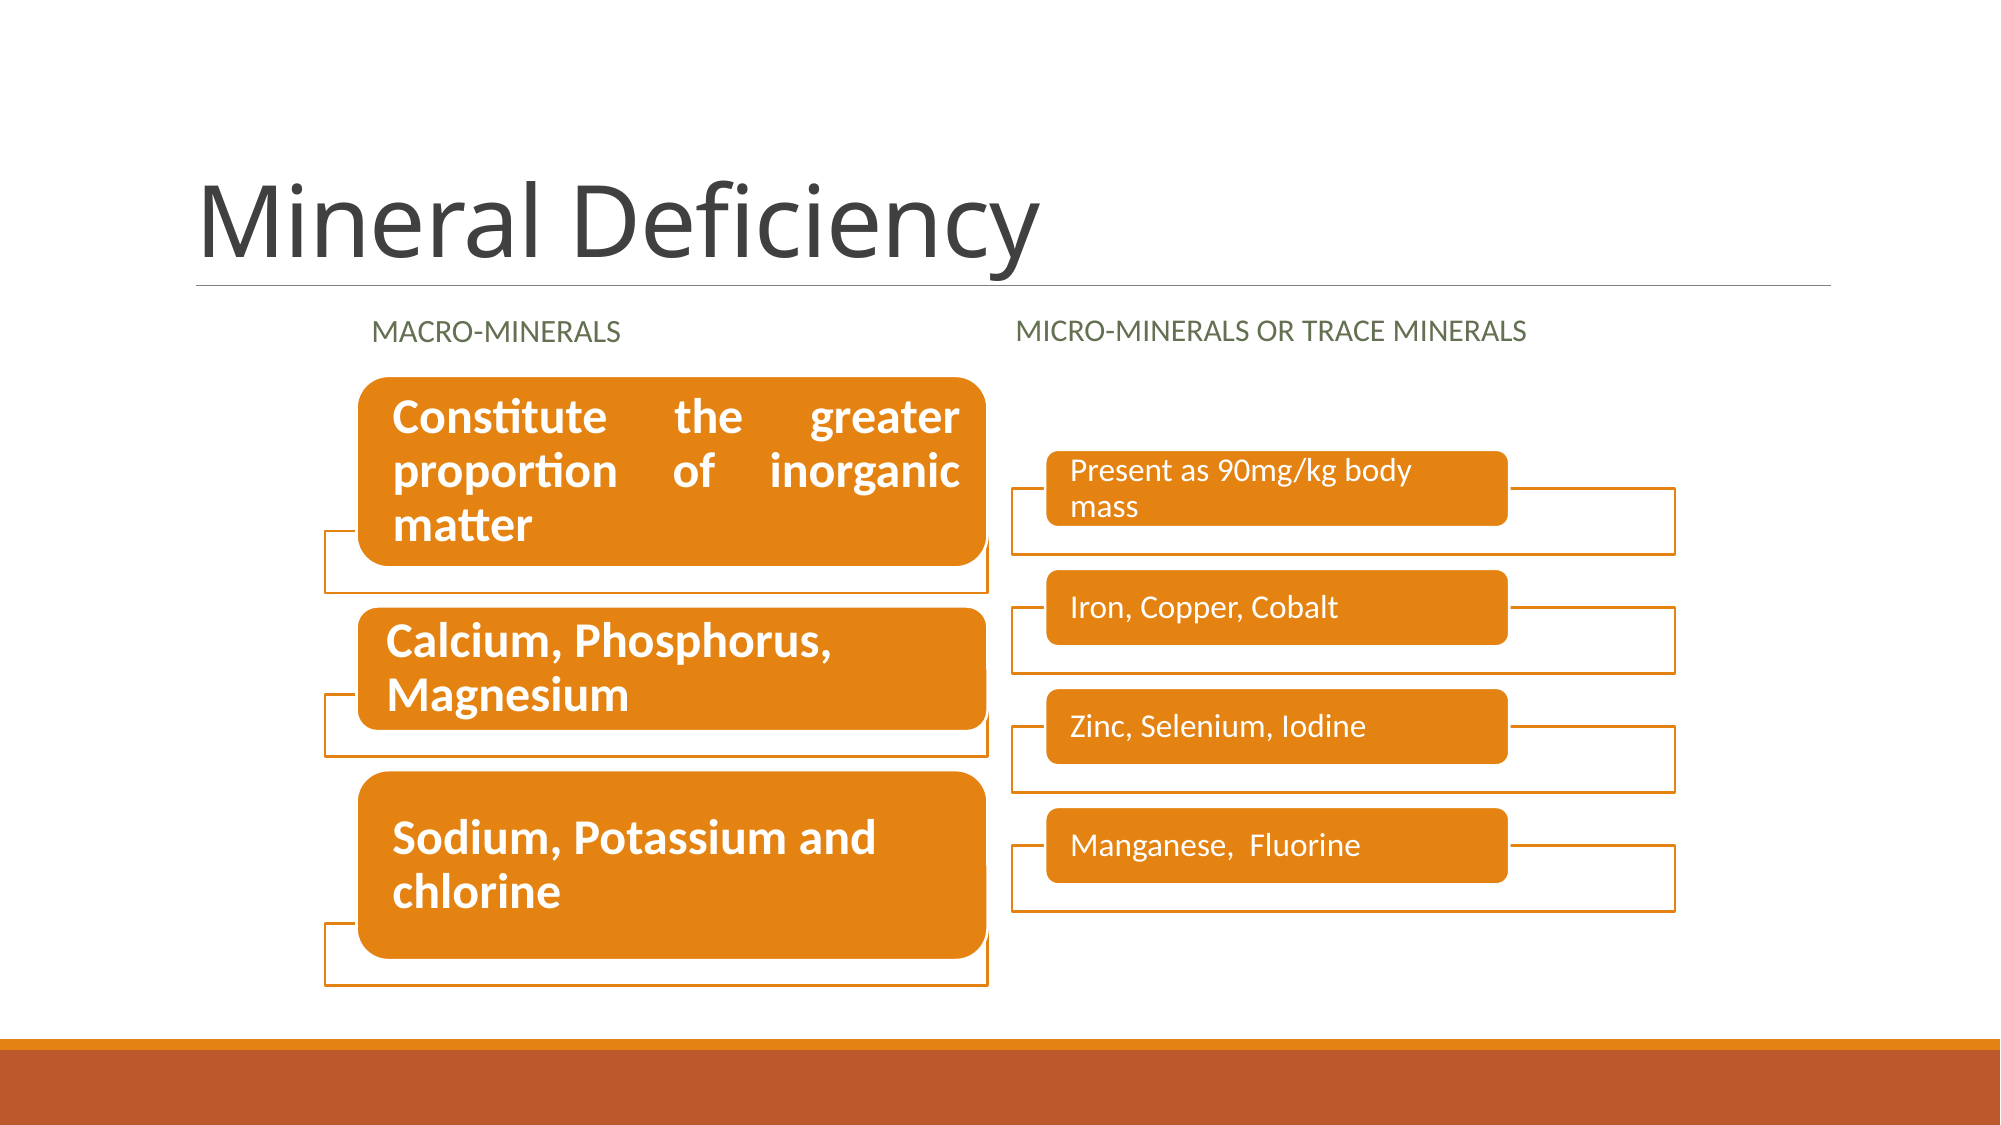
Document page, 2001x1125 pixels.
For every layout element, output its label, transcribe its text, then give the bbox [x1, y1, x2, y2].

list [1011, 356, 1676, 1006]
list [324, 356, 989, 1006]
title Mineral Deficiency [180, 47, 1830, 285]
list Macro-minerals [269, 306, 798, 357]
list Micro-minerals or trace minerals [1000, 306, 1606, 357]
